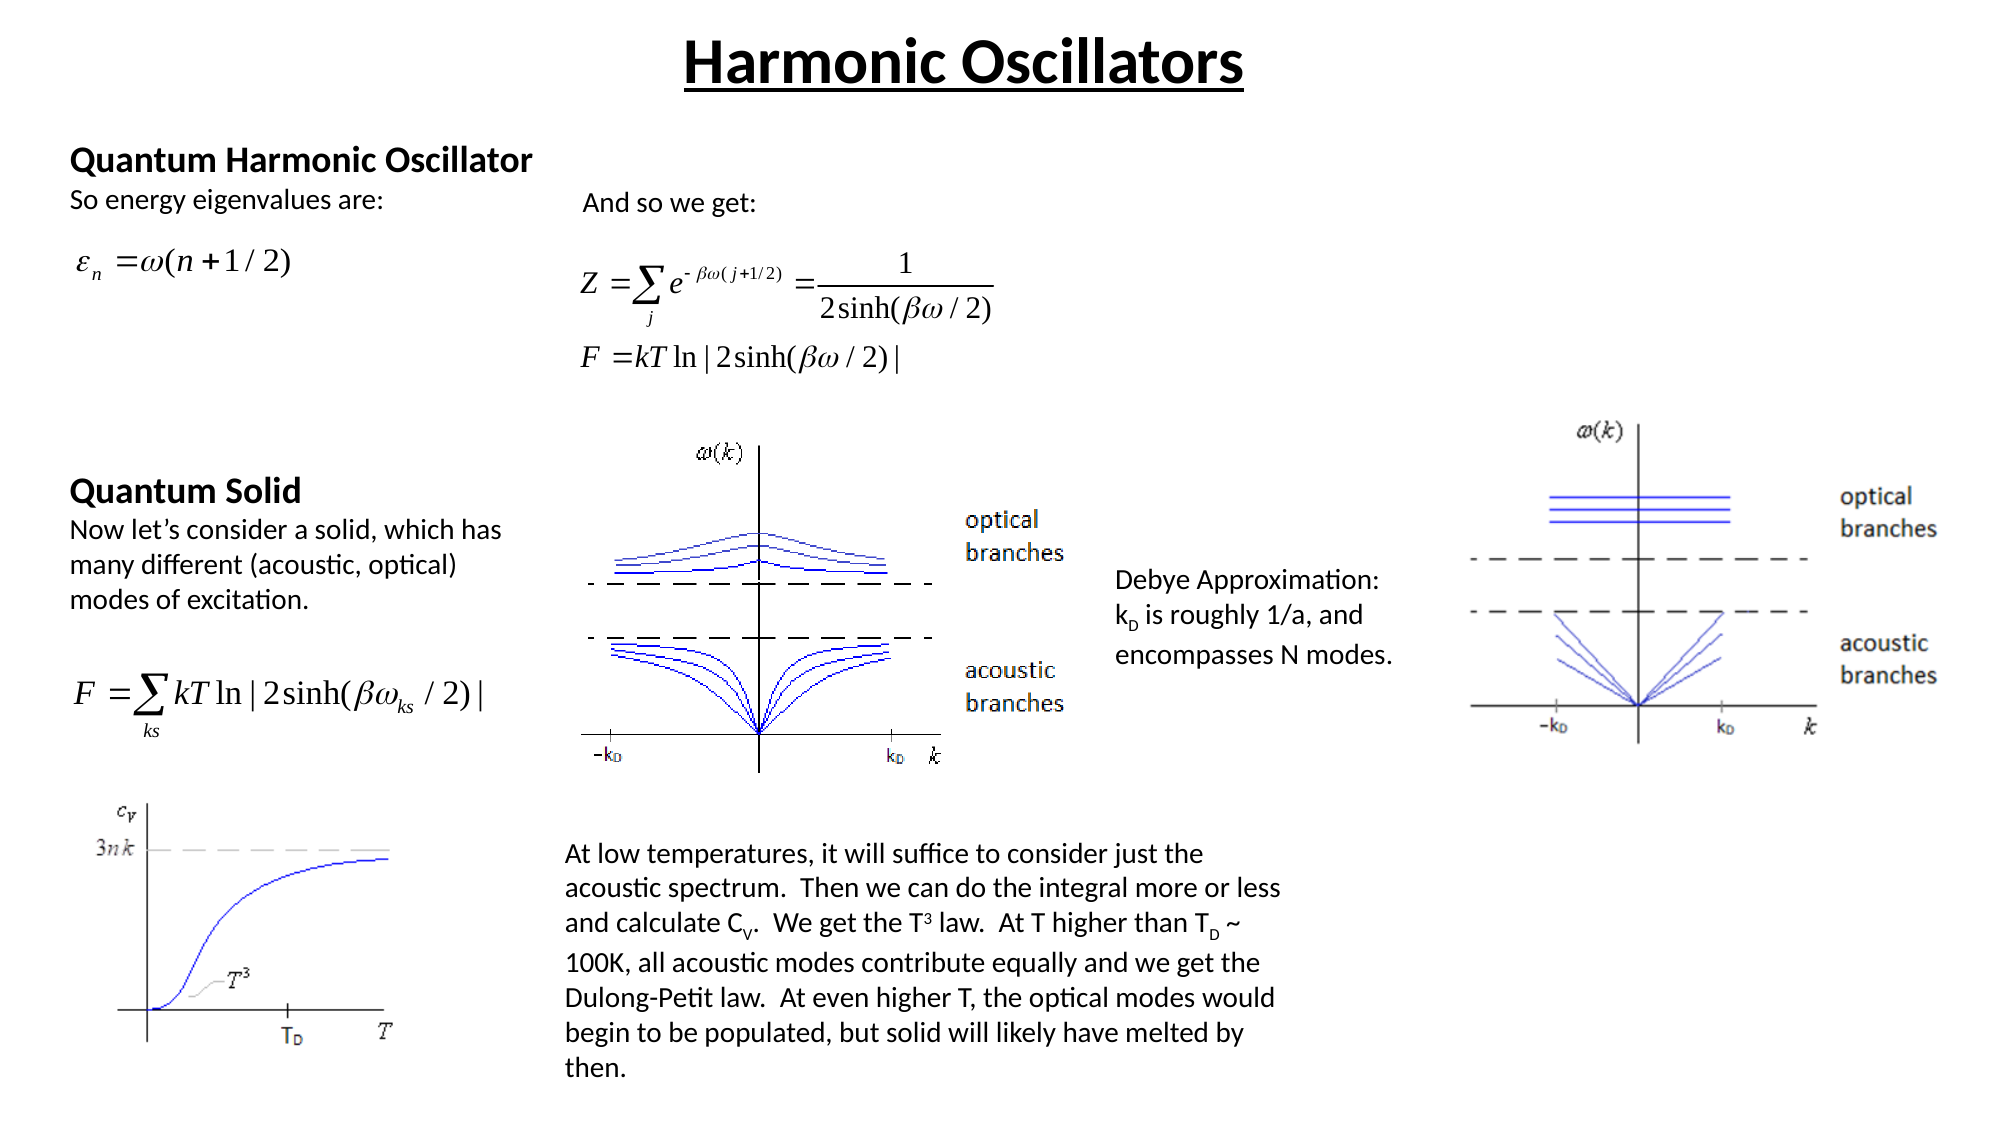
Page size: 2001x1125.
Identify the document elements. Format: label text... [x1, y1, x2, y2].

picture [566, 427, 1075, 788]
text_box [70, 238, 297, 289]
text_box And so we get: [567, 176, 974, 226]
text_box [67, 667, 490, 745]
text_box Debye Approximation: kD is roughly 1/a, and encompasses N modes. [1100, 553, 1421, 678]
text_box Quantum Harmonic Oscillator So energy eigenvalues are: [54, 127, 839, 223]
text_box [67, 787, 474, 1099]
text_box At low temperatures, it will suffice to consider just the acoustic spectrum. Then we can do the integral more or less and calculate CV. We get the T3 law. At T higher than TD ~ 100K, all acoustic modes contribute equally and we get the Dulong-Petit law. At even higher T, the optical modes would begin to be populated, but solid will likely have melted by then. [550, 826, 1322, 1091]
text_box Quantum Solid Now let’s consider a solid, which has many different (acoustic, optical) modes of excitation. [54, 458, 532, 623]
picture [1457, 414, 1952, 745]
title Harmonic Oscillators [587, 19, 1341, 106]
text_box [574, 243, 1000, 380]
